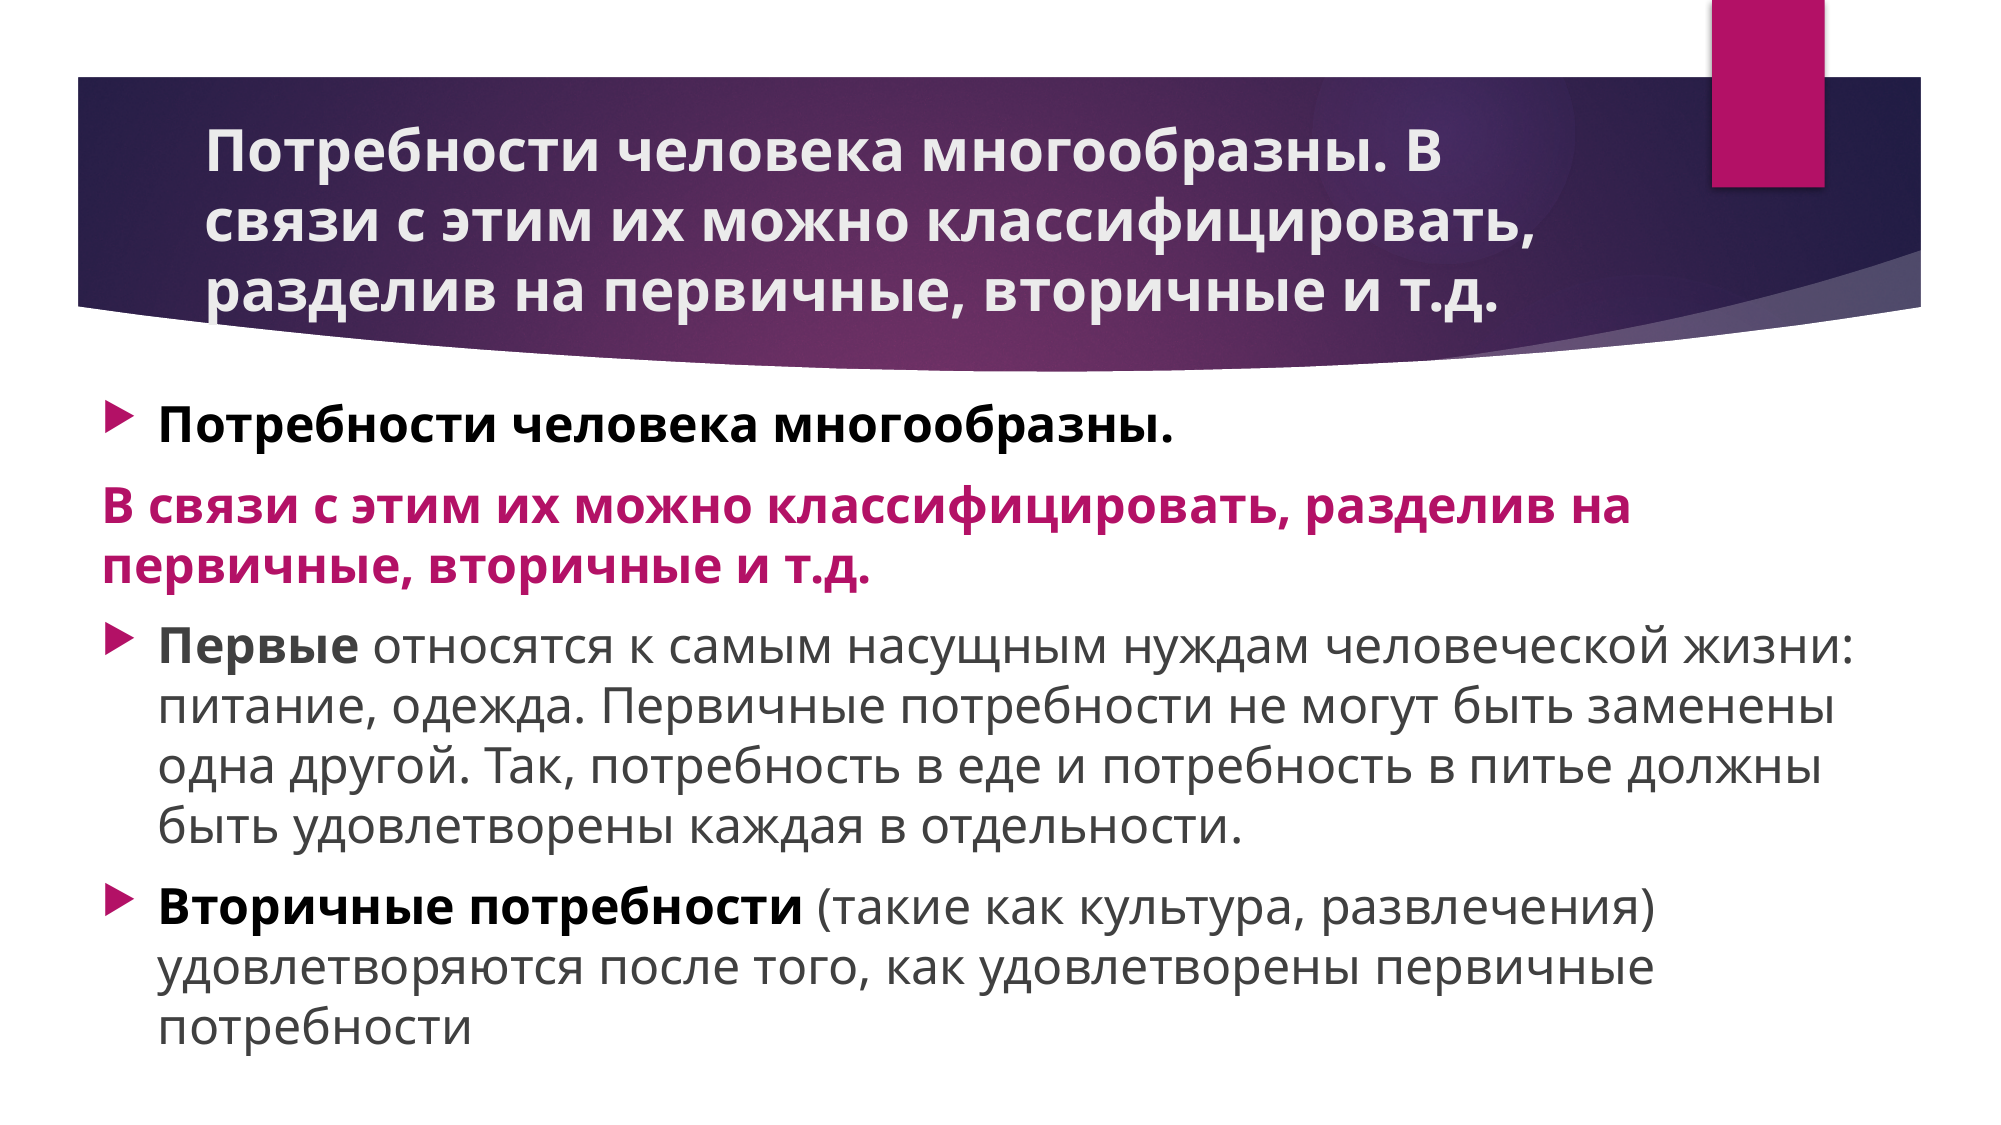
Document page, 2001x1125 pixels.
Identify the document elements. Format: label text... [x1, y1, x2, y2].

list Потребности человека многообразны. В связи с этим их можно классифицировать, разделив на первичные, вторичные и т.д. Первые относятся к самым насущным нуждам человеческой жизни: питание, одежда. Первичные потребности не могут быть заменены одна другой. Так, потребность в еде и потребность в питье должны быть удовлетворены каждая в отдельности. Вторичные потребности (такие как культура, развлечения) удовлетворяются после того, как удовлетворены первичные потребности [86, 384, 1919, 1083]
title Потребности человека многообразны. В связи с этим их можно классифицировать, разделив на первичные, вторичные и т.д. [189, 159, 1627, 276]
